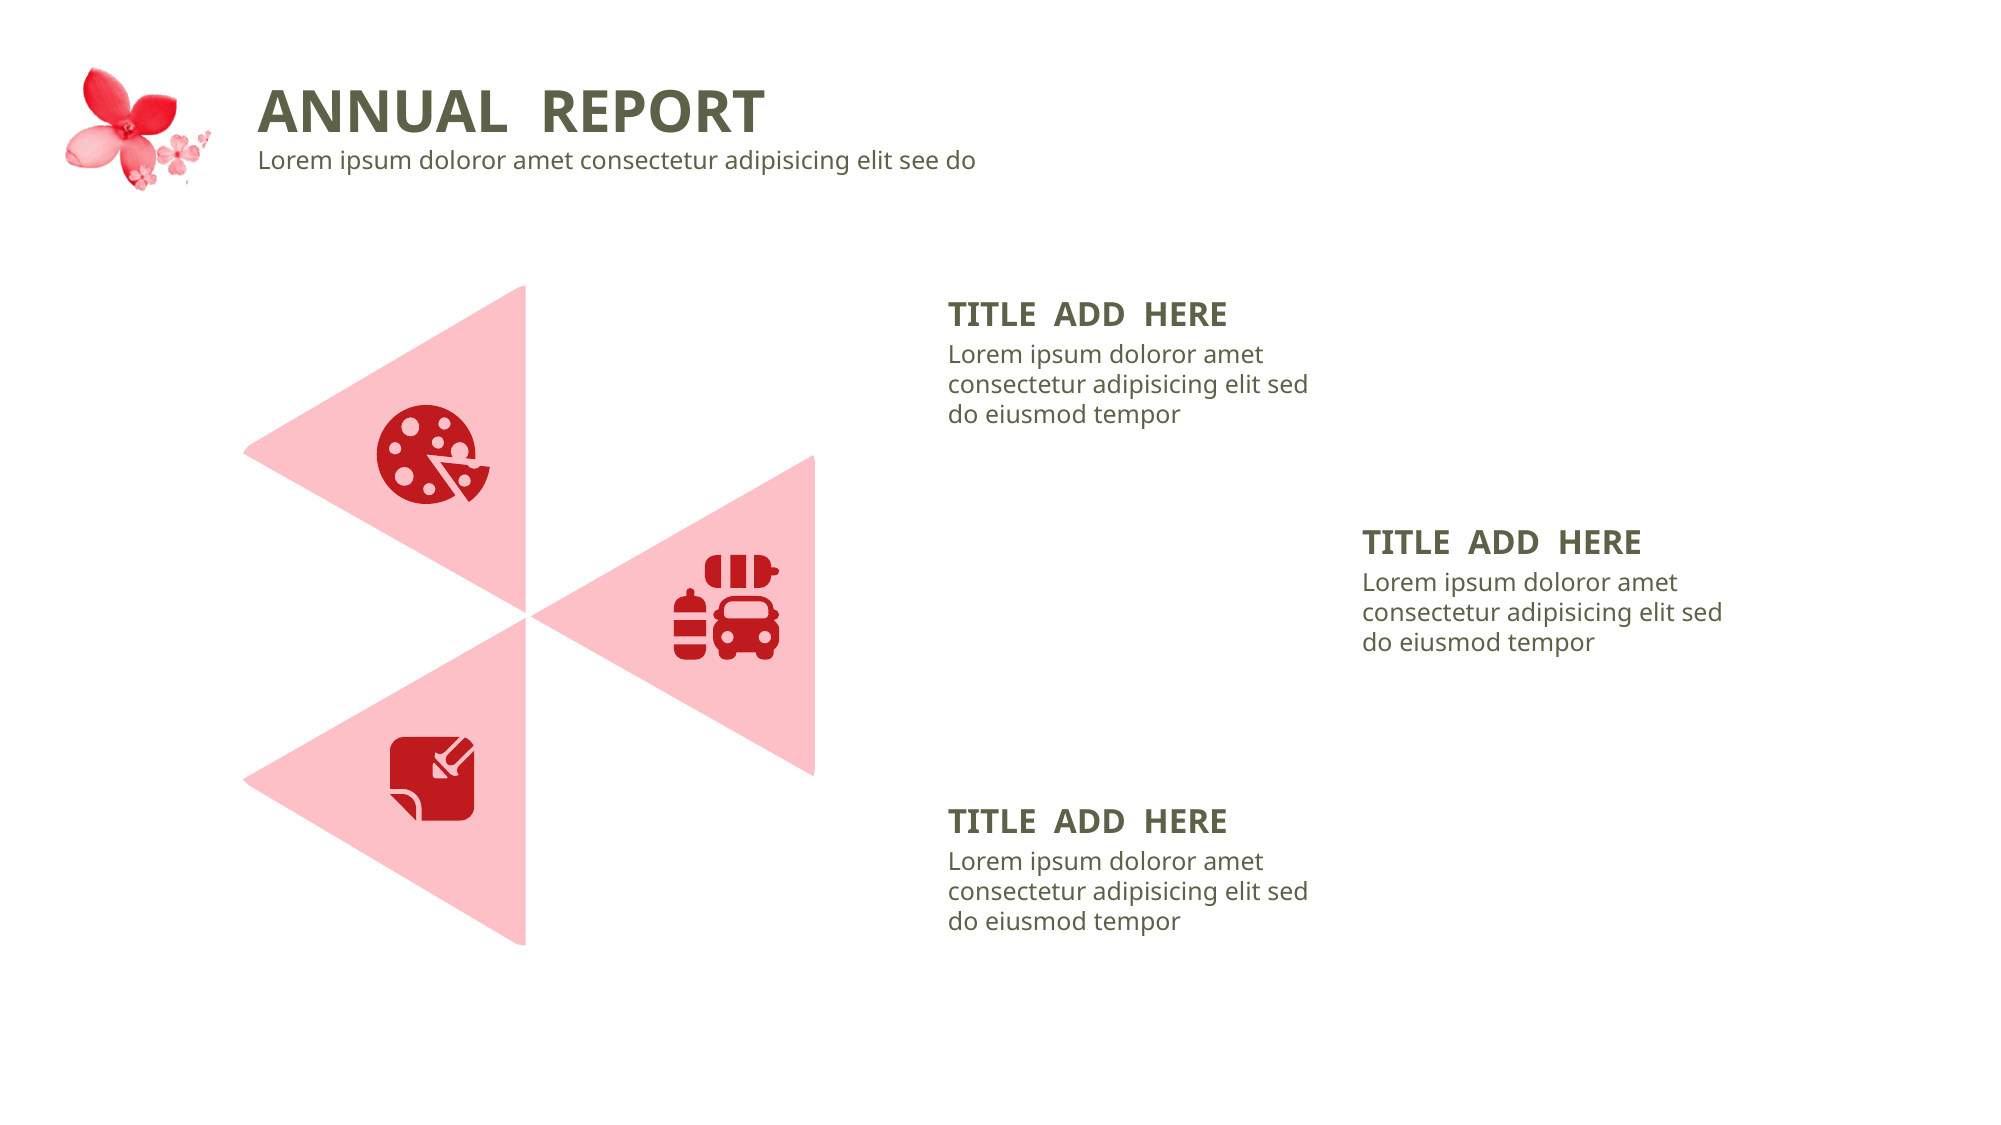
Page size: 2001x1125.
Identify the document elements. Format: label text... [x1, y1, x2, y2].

text_box [530, 455, 815, 777]
text_box Lorem ipsum doloror amet consectetur adipisicing elit sed do eiusmod tempor [1347, 569, 1742, 664]
text_box TITLE ADD HERE [933, 792, 1327, 848]
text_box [376, 404, 490, 504]
text_box [242, 617, 526, 946]
text_box TITLE ADD HERE [933, 285, 1327, 341]
text_box ANNUAL REPORT [243, 67, 874, 152]
text_box TITLE ADD HERE [1347, 513, 1742, 569]
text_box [673, 555, 780, 660]
text_box [242, 285, 526, 613]
picture [43, 47, 225, 228]
text_box Lorem ipsum doloror amet consectetur adipisicing elit sed do eiusmod tempor [933, 341, 1327, 436]
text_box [389, 736, 475, 821]
text_box Lorem ipsum doloror amet consectetur adipisicing elit see do [242, 137, 1259, 182]
text_box Lorem ipsum doloror amet consectetur adipisicing elit sed do eiusmod tempor [933, 848, 1327, 943]
